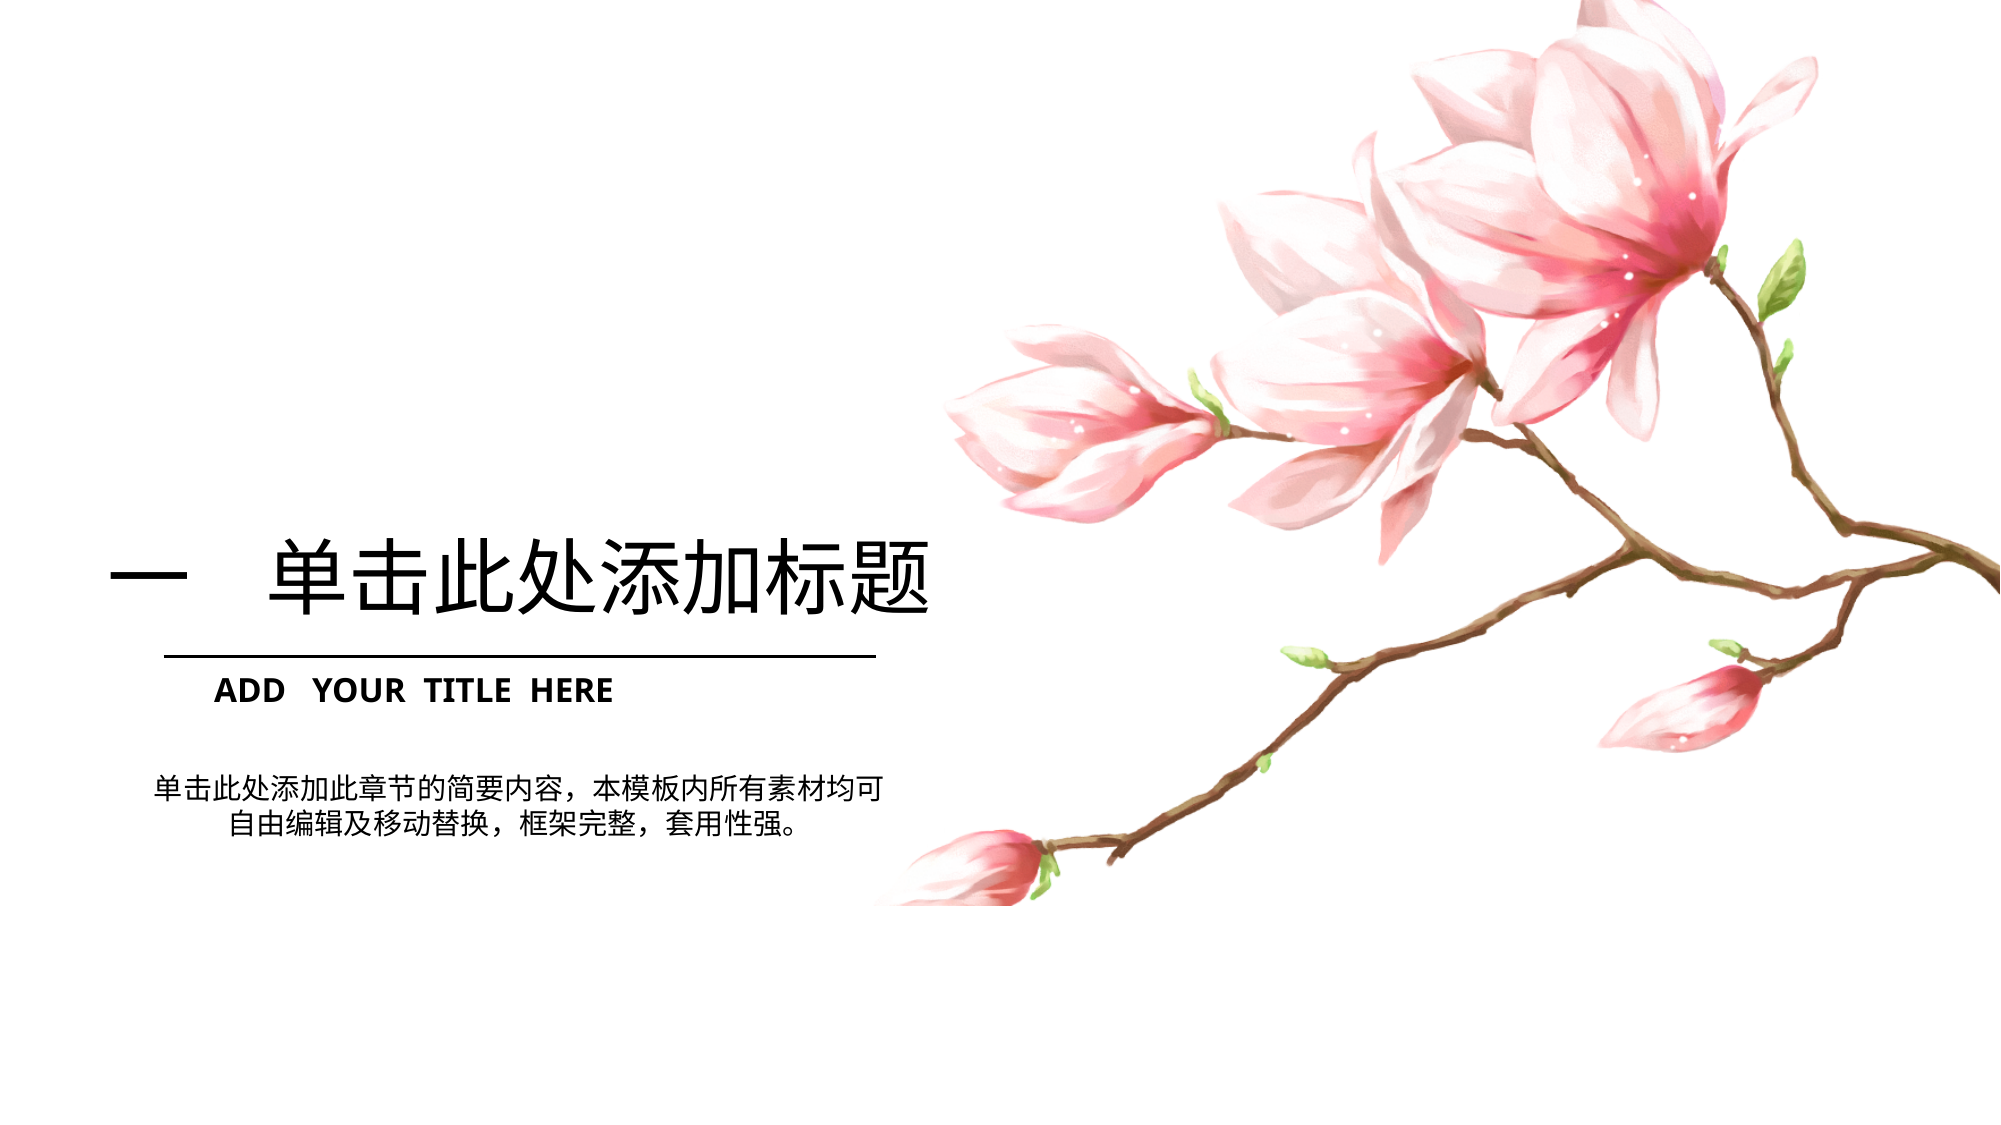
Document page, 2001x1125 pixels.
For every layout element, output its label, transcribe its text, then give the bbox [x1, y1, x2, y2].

text_box 单击此处添加此章节的简要内容，本模板内所有素材均可自由编辑及移动替换，框架完整，套用性强。 [132, 763, 853, 848]
text_box ADD YOUR TITLE HERE [199, 661, 840, 716]
picture [853, 0, 2000, 906]
text_box 一 单击此处添加标题 [0, 518, 853, 633]
